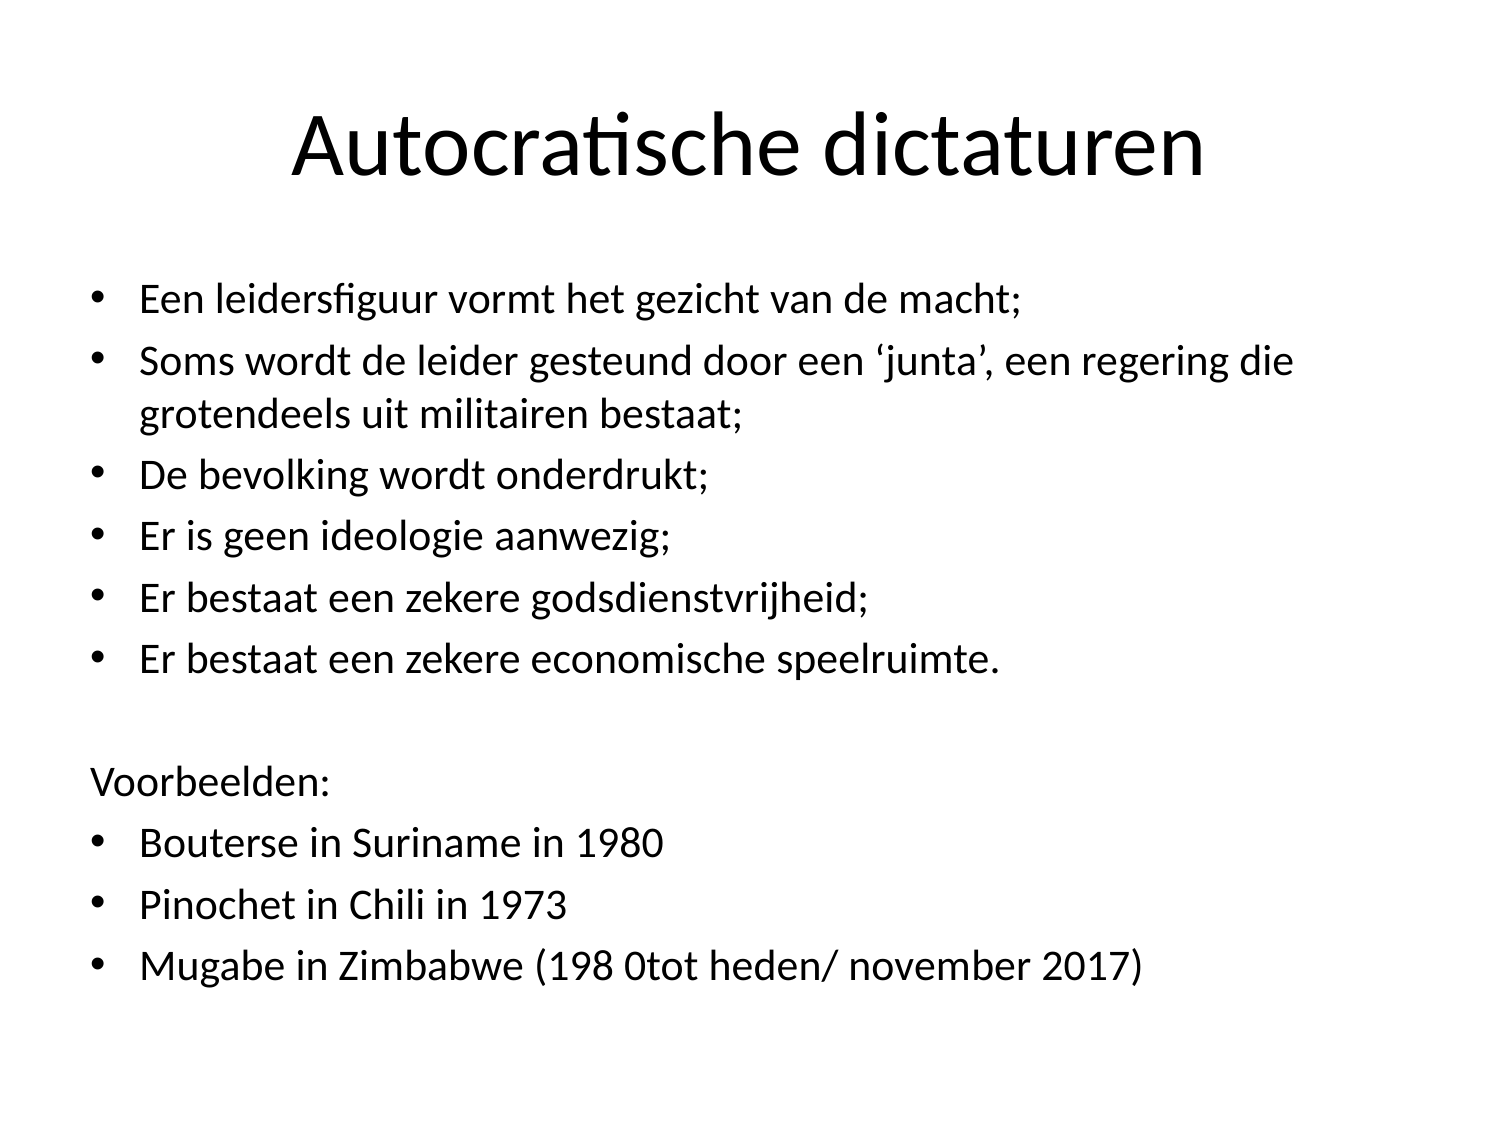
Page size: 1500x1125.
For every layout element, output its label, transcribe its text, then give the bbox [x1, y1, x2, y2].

list Een leidersfiguur vormt het gezicht van de macht; Soms wordt de leider gesteund door een ‘junta’, een regering die grotendeels uit militairen bestaat; De bevolking wordt onderdrukt; Er is geen ideologie aanwezig; Er bestaat een zekere godsdienstvrijheid; Er bestaat een zekere economische speelruimte. Voorbeelden: Bouterse in Suriname in 1980 Pinochet in Chili in 1973 Mugabe in Zimbabwe (198 0tot heden/ november 2017) [75, 262, 1425, 1005]
title Autocratische dictaturen [75, 45, 1425, 233]
